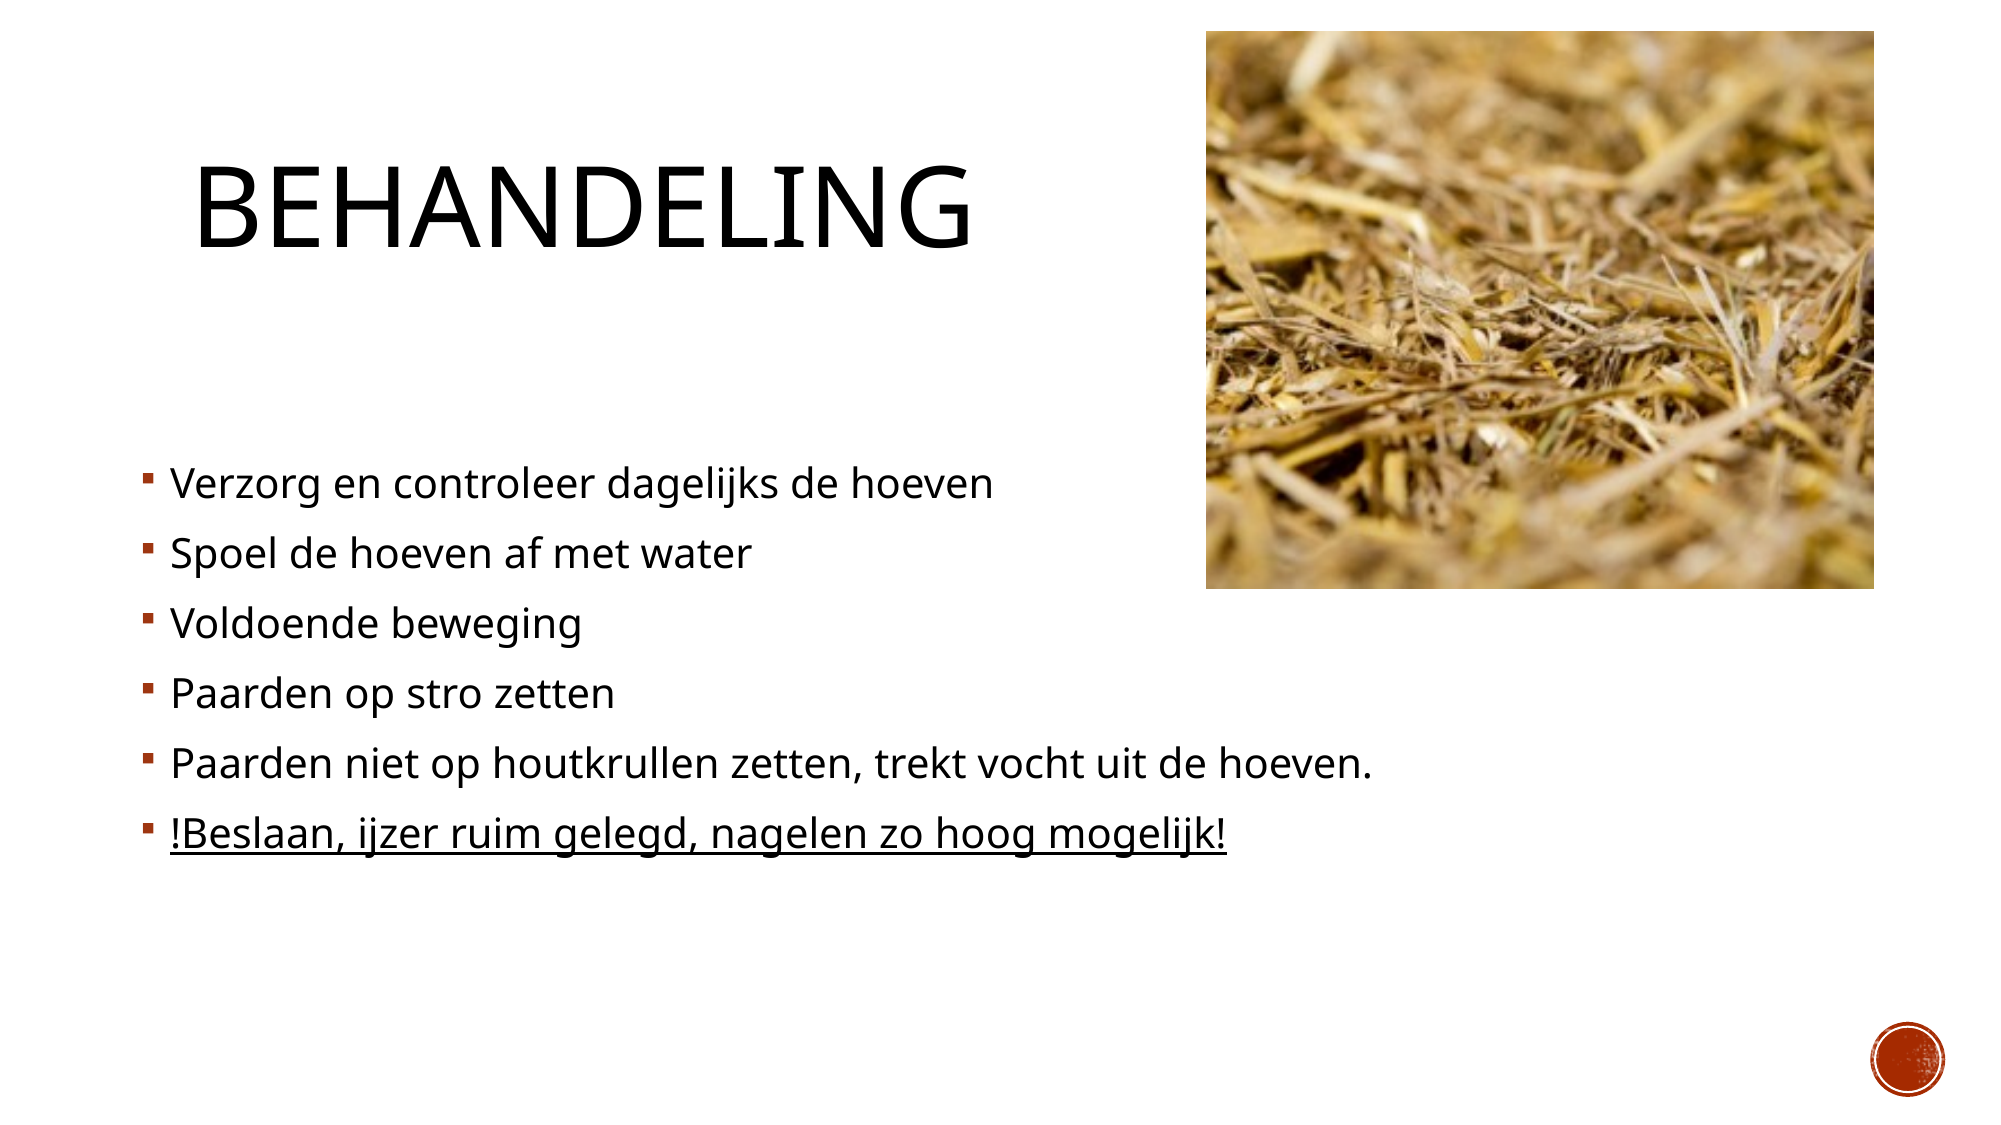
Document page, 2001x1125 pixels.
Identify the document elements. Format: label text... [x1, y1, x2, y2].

title Behandeling [175, 79, 1205, 310]
list Verzorg en controleer dagelijks de hoeven Spoel de hoeven af met water Voldoende beweging Paarden op stro zetten Paarden niet op houtkrullen zetten, trekt vocht uit de hoeven. !Beslaan, ijzer ruim gelegd, nagelen zo hoog mogelijk! [125, 310, 1776, 975]
picture [1206, 31, 1874, 589]
